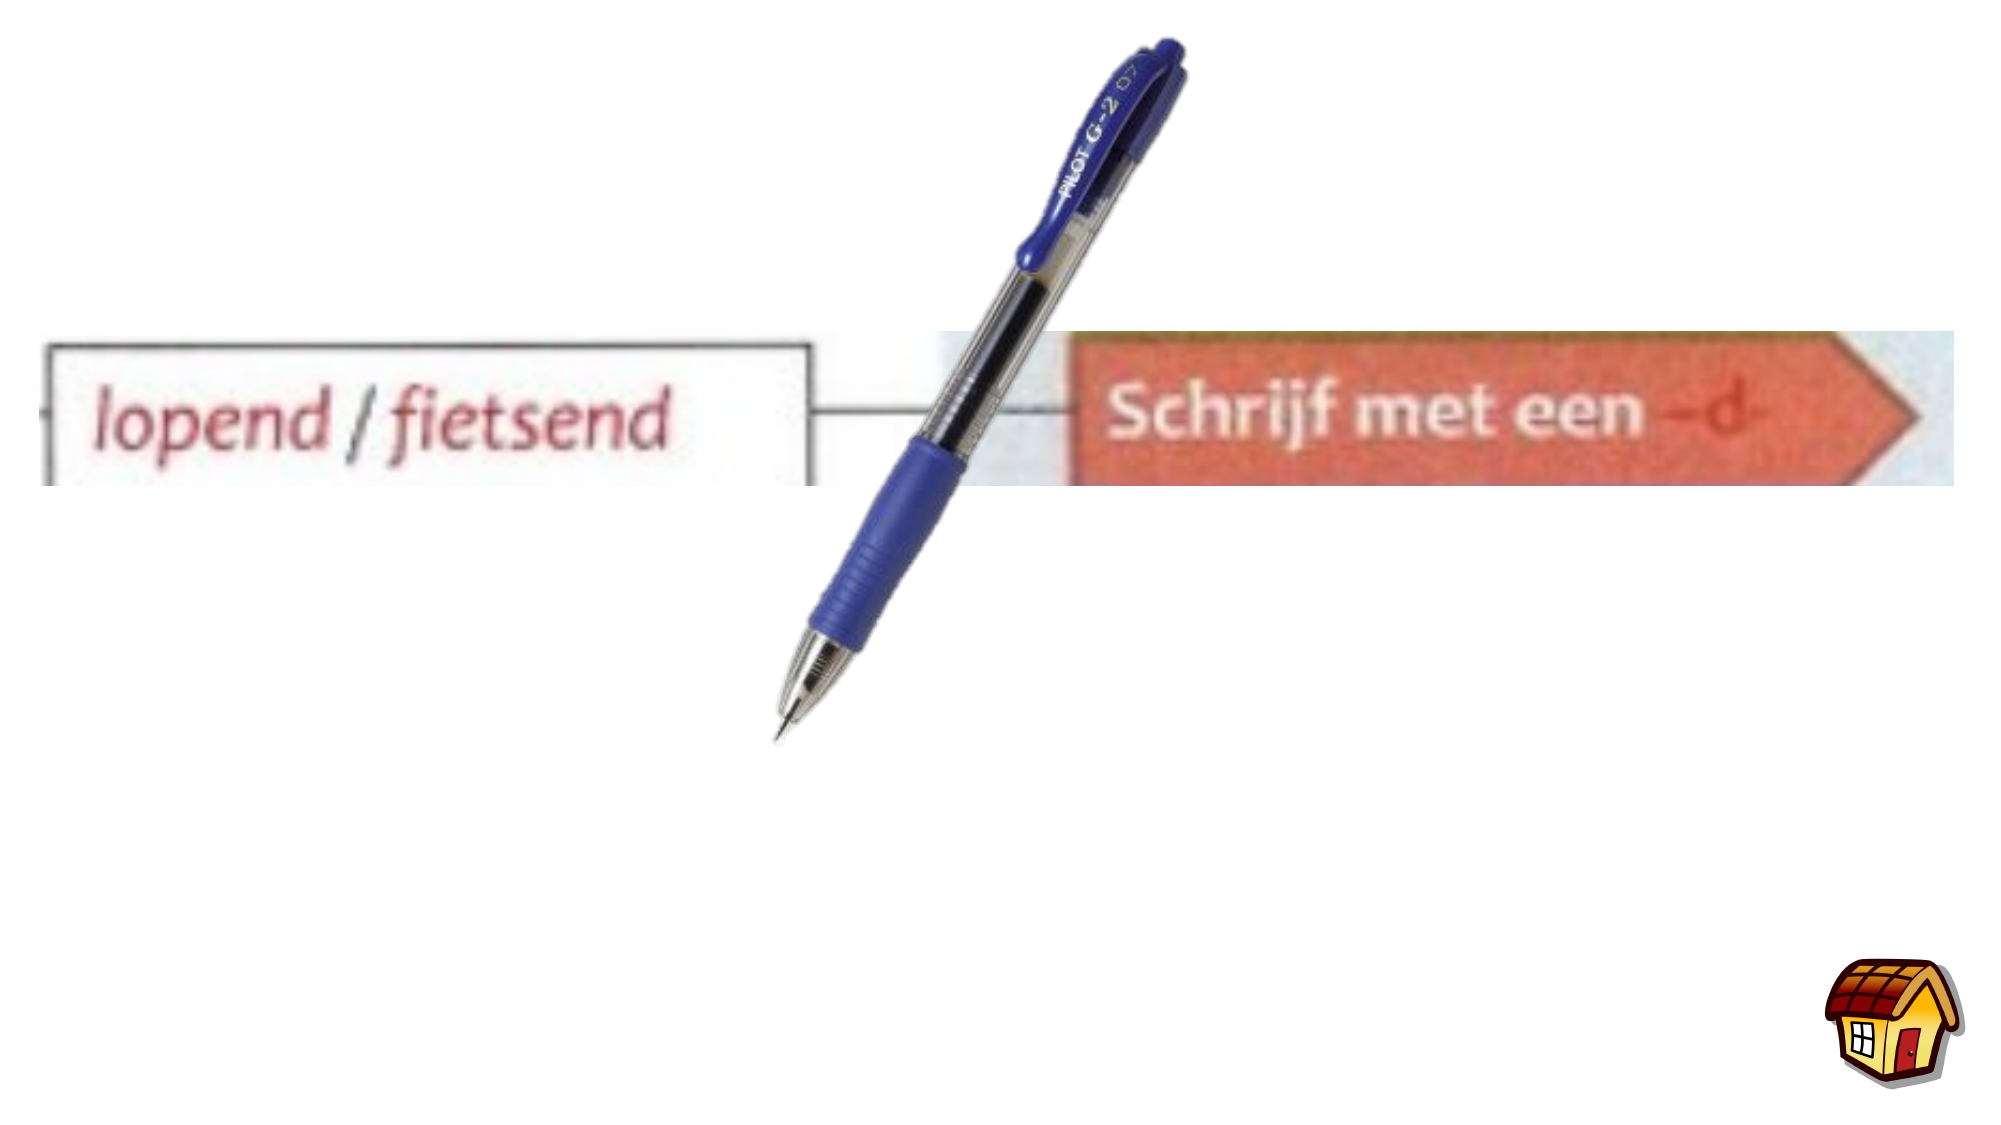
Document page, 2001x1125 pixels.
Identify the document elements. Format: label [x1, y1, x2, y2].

picture [1823, 949, 1975, 1101]
picture [39, 0, 1955, 809]
